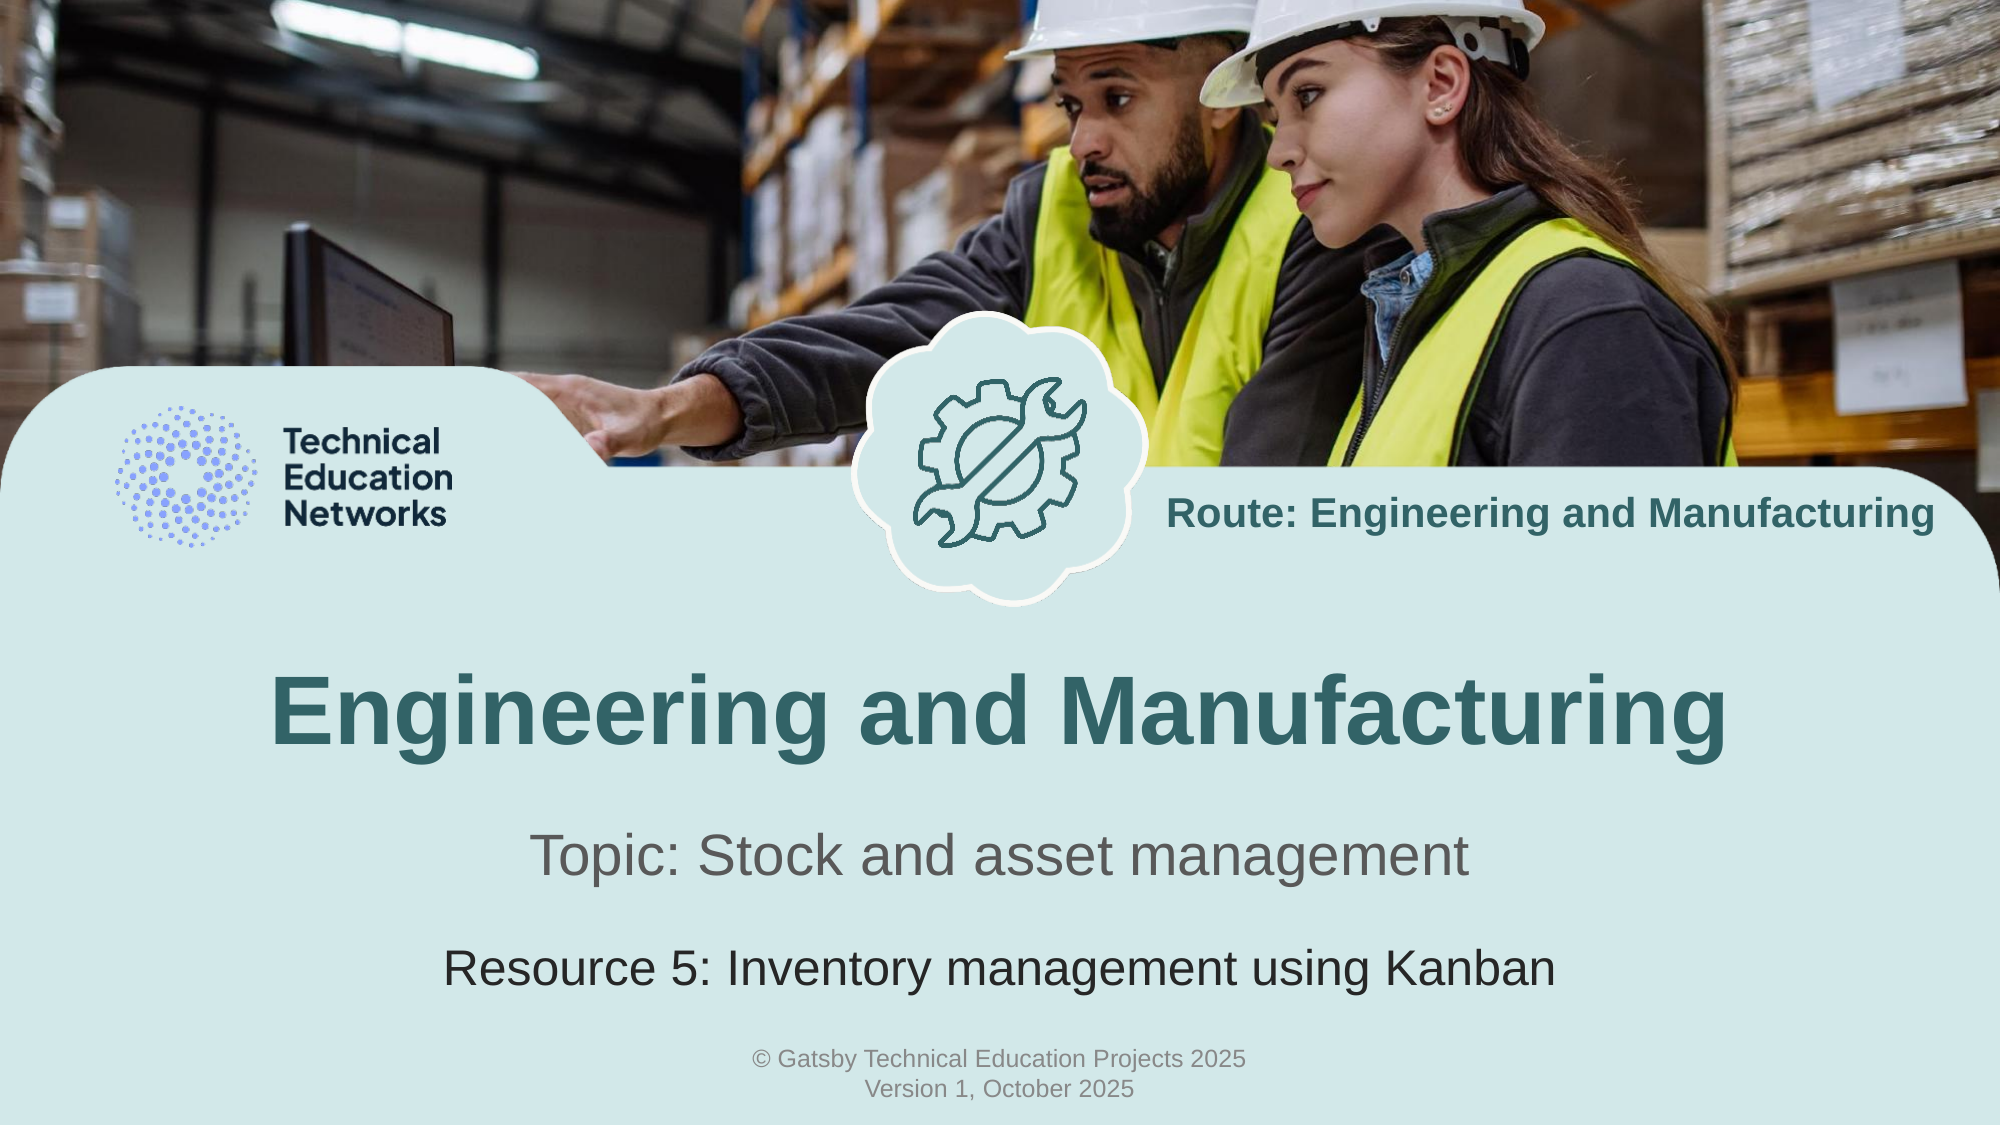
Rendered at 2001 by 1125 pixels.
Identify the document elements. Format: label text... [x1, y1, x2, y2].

list Resource 5: Inventory management using Kanban [249, 922, 1750, 998]
title Engineering and Manufacturing [249, 629, 1750, 773]
list Route: Engineering and Manufacturing [1028, 474, 1951, 563]
subtitle Topic: Stock and asset management [249, 804, 1750, 900]
picture [0, 0, 2000, 1125]
